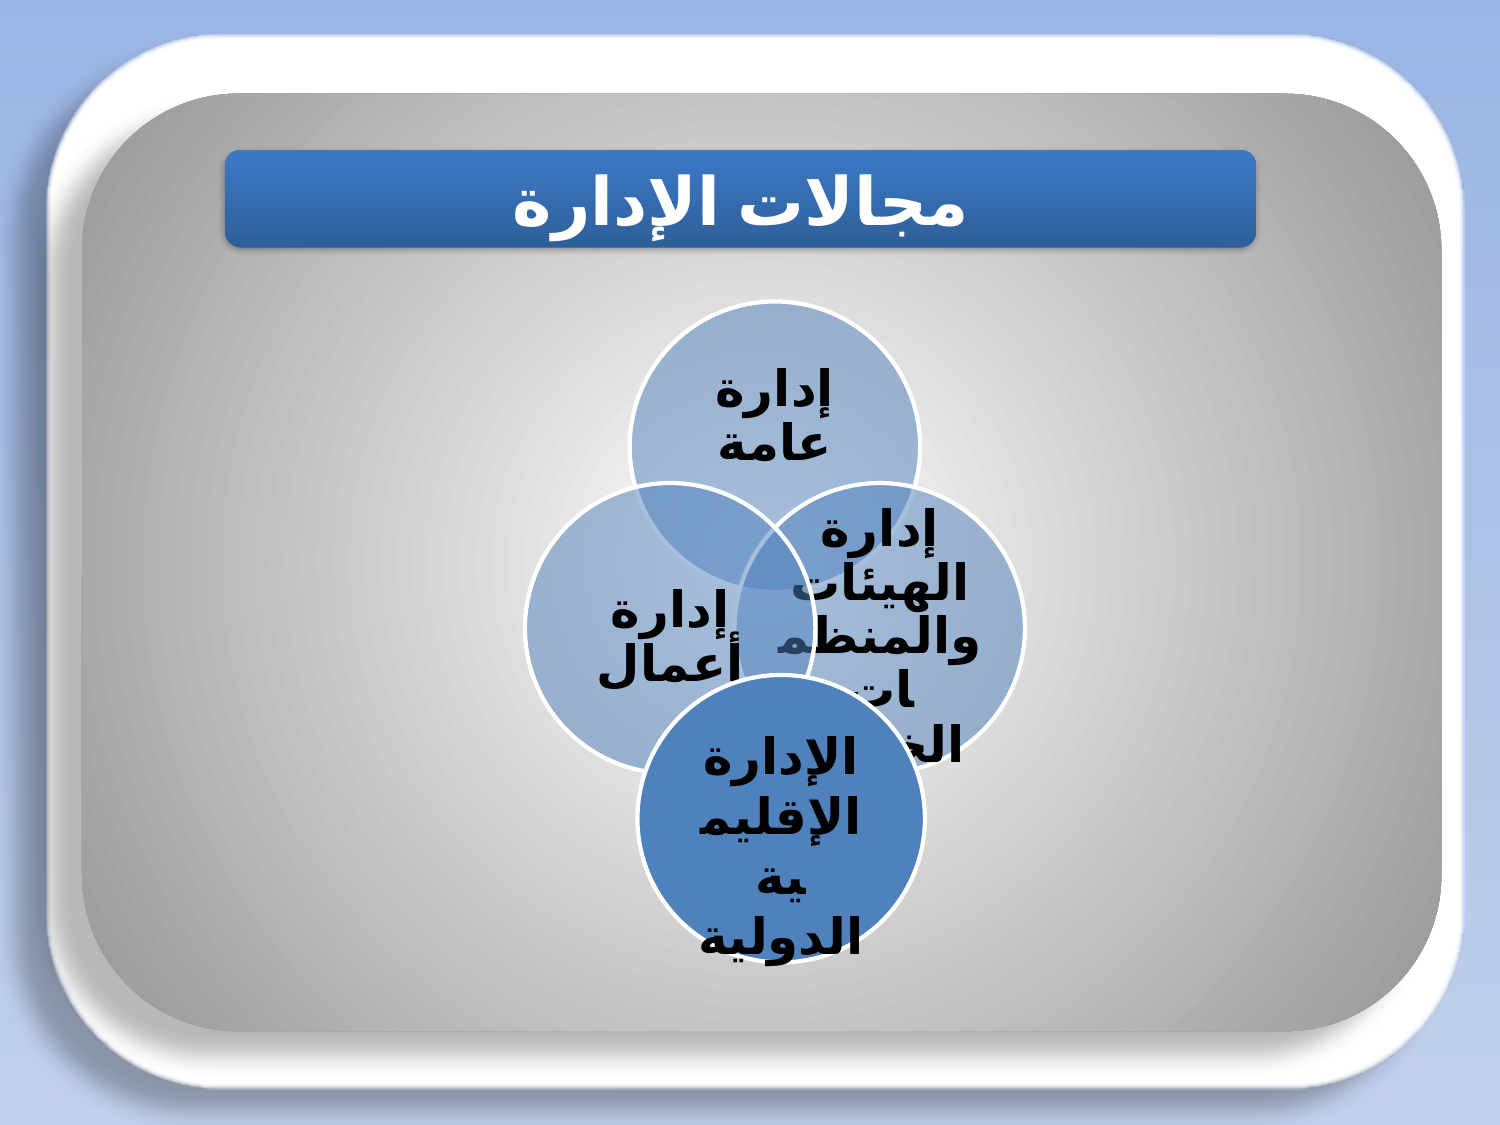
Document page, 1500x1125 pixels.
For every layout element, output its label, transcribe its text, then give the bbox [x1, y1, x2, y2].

text_box مجالات الإدارة [224, 149, 1257, 248]
text_box [79, 91, 1444, 1034]
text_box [274, 287, 1276, 963]
text_box [49, 34, 1468, 1089]
text_box [0, 0, 1500, 1125]
